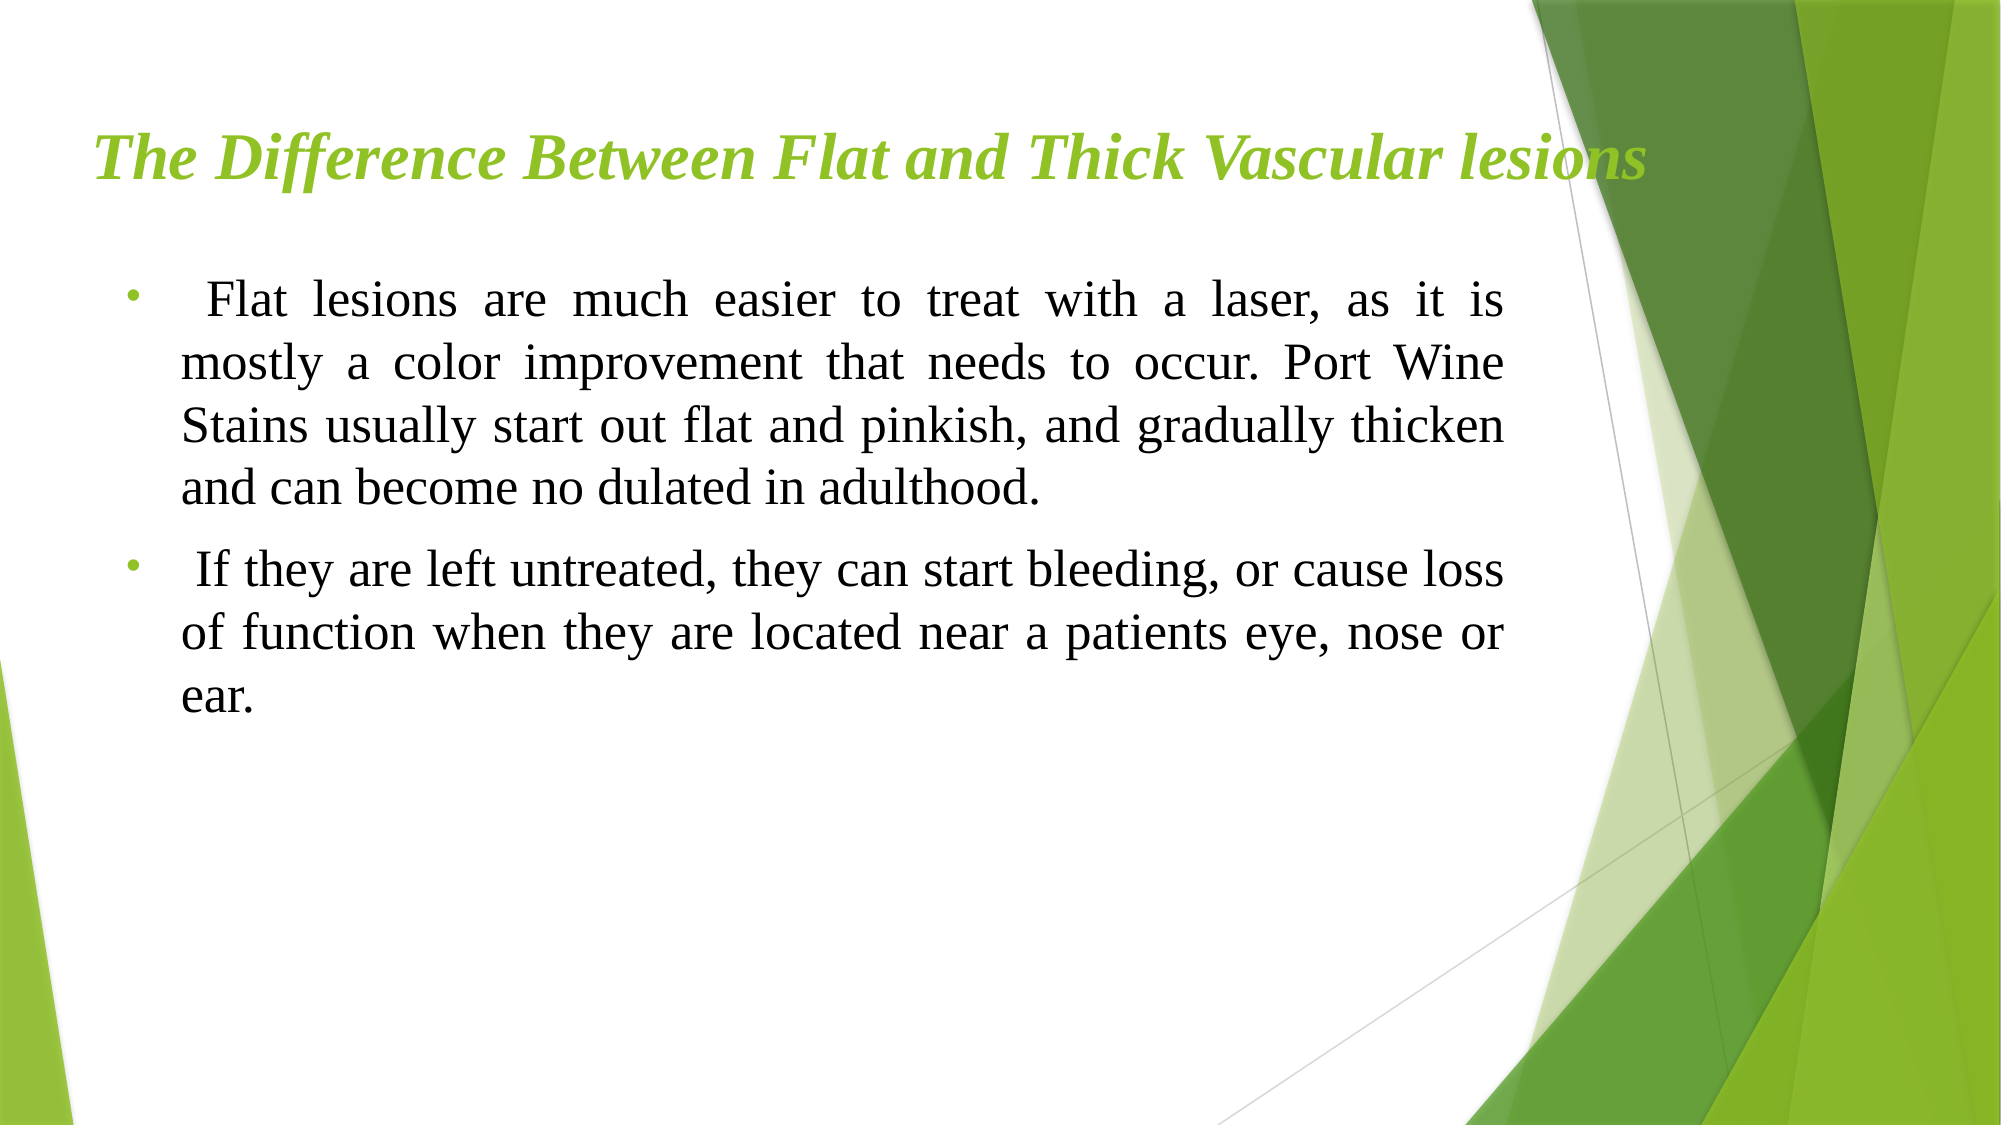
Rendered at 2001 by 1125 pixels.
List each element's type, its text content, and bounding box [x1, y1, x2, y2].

title The Difference Between Flat and Thick Vascular lesions [76, 82, 1983, 200]
list Flat lesions are much easier to treat with a laser, as it is mostly a color improvement that needs to occur. Port Wine Stains usually start out flat and pinkish, and gradually thicken and can become no dulated in adulthood. If they are left untreated, they can start bleeding, or cause loss of function when they are located near a patients eye, nose or ear. [111, 256, 1522, 884]
